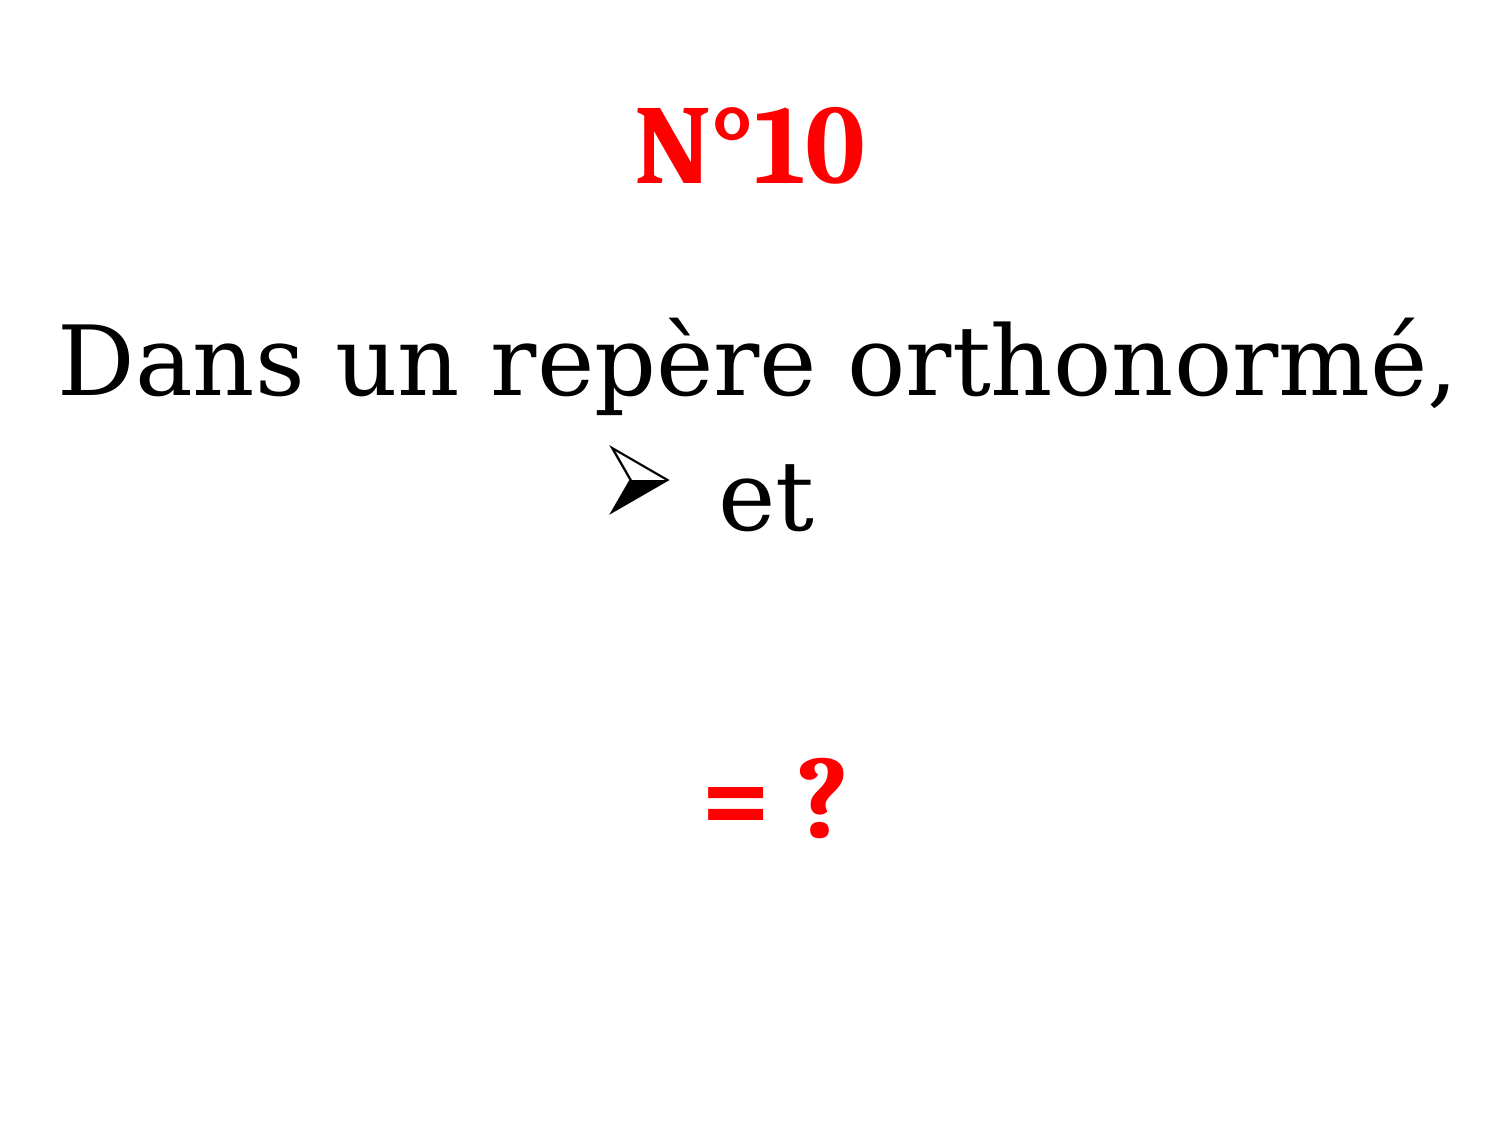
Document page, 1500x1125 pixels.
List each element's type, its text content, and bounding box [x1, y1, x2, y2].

text_box N°10 [0, 63, 1500, 214]
